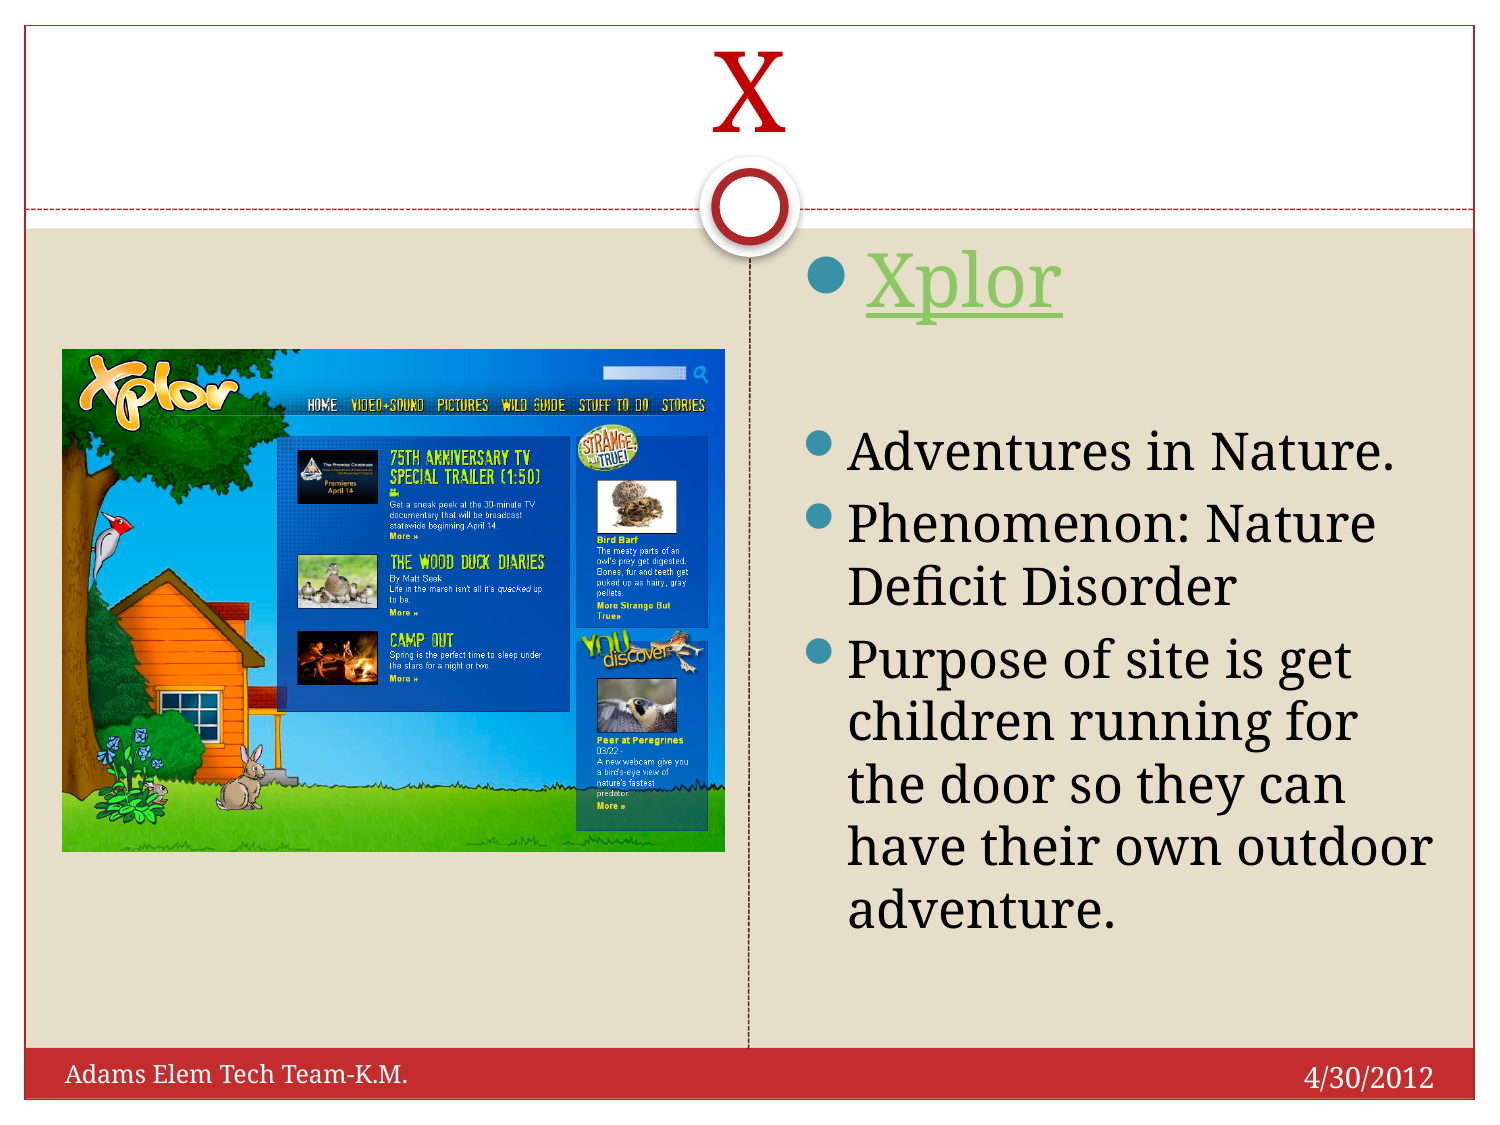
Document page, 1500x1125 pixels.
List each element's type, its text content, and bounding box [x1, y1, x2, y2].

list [62, 349, 726, 853]
title X [49, 37, 1450, 162]
footer Adams Elem Tech Team-K.M. [50, 1051, 638, 1112]
list Xplor Adventures in Nature. Phenomenon: Nature Deficit Disorder Purpose of site is get children running for the door so they can have their own outdoor adventure. [787, 224, 1450, 993]
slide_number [950, 1051, 1450, 1112]
